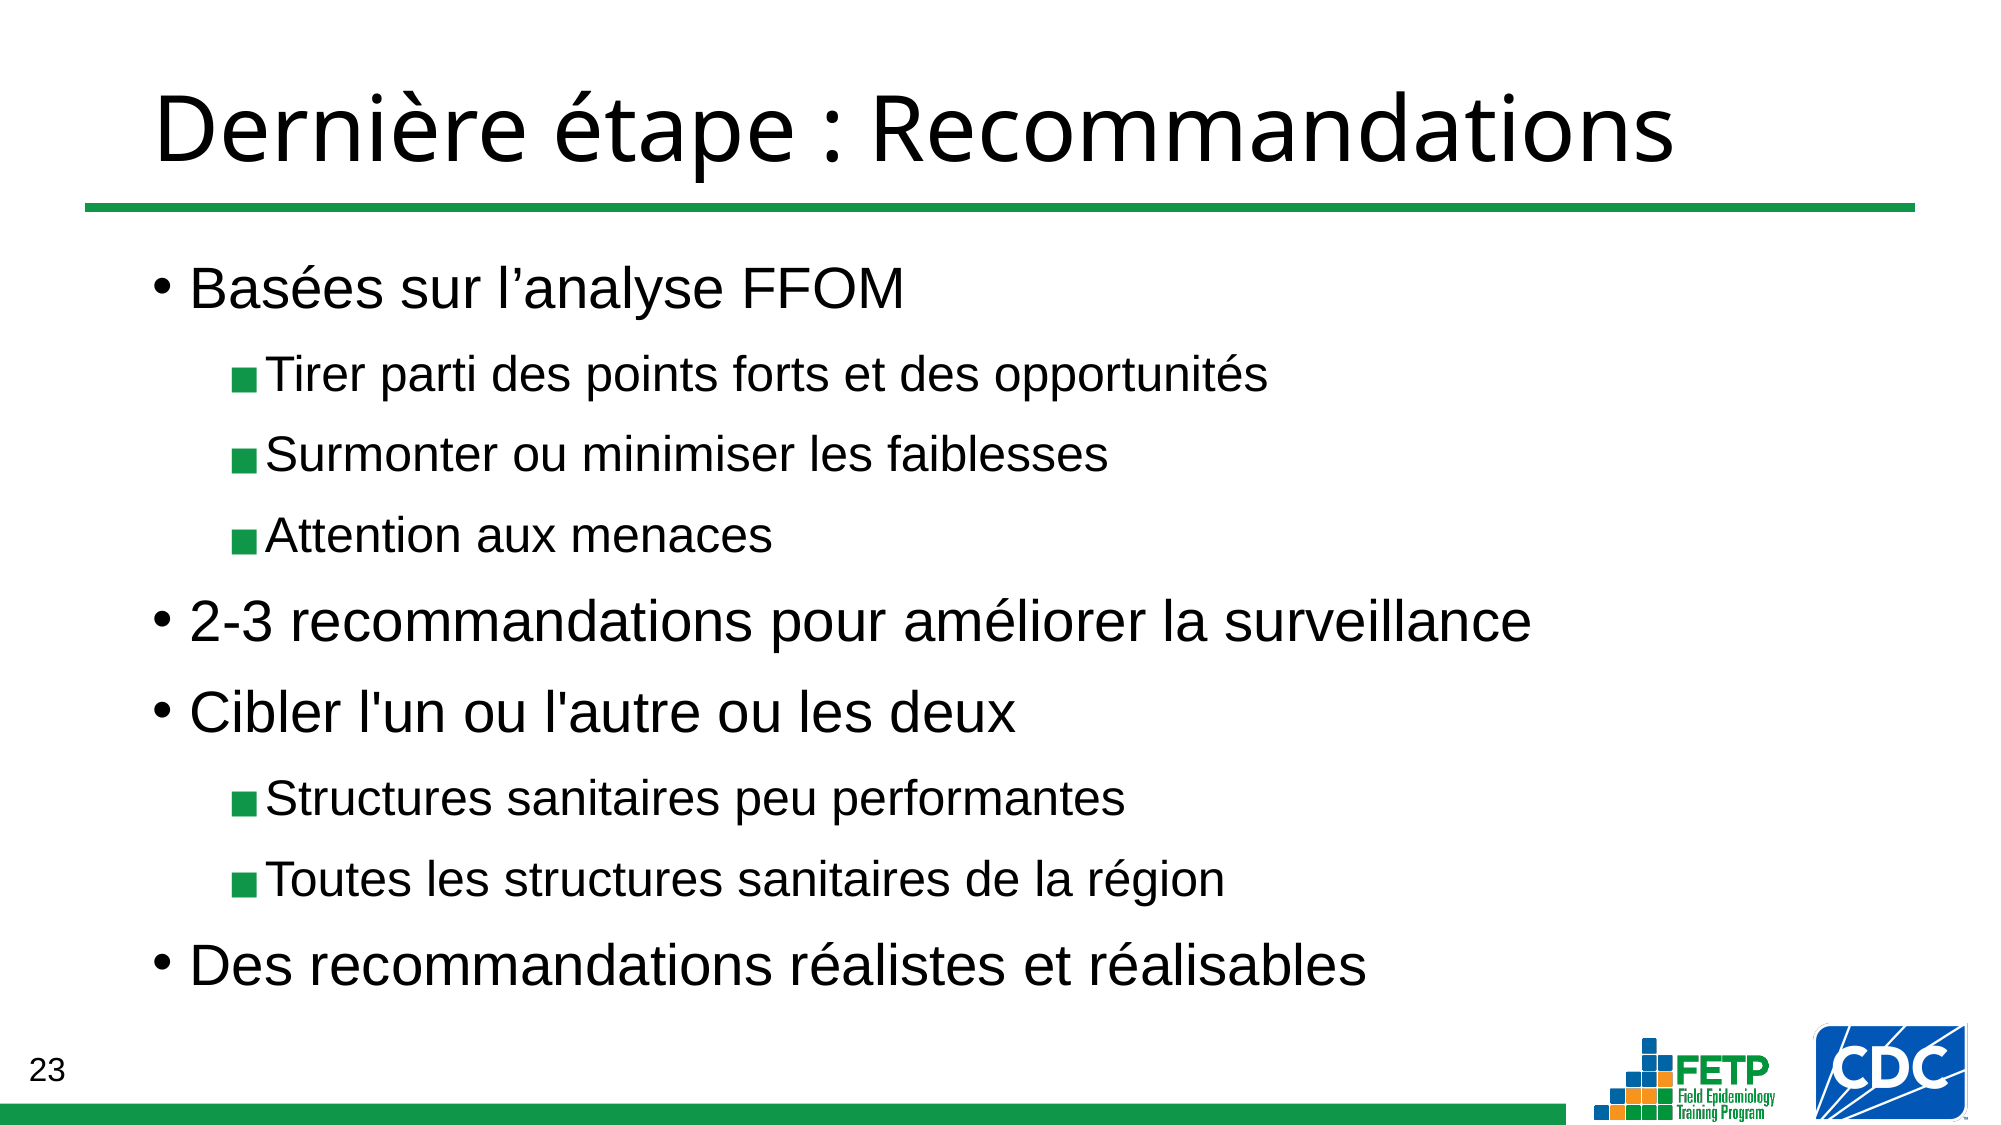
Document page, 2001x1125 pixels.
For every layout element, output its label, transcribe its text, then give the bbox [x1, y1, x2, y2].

title Dernière étape : Recommandations [137, 75, 1863, 207]
list Basées sur l’analyse FFOM Tirer parti des points forts et des opportunités Surmonter ou minimiser les faiblesses Attention aux menaces 2-3 recommandations pour améliorer la surveillance Cibler l'un ou l'autre ou les deux Structures sanitaires peu performantes Toutes les structures sanitaires de la région Des recommandations réalistes et réalisables [137, 242, 1863, 1004]
picture [1594, 1038, 1775, 1122]
picture [1813, 1023, 1968, 1122]
